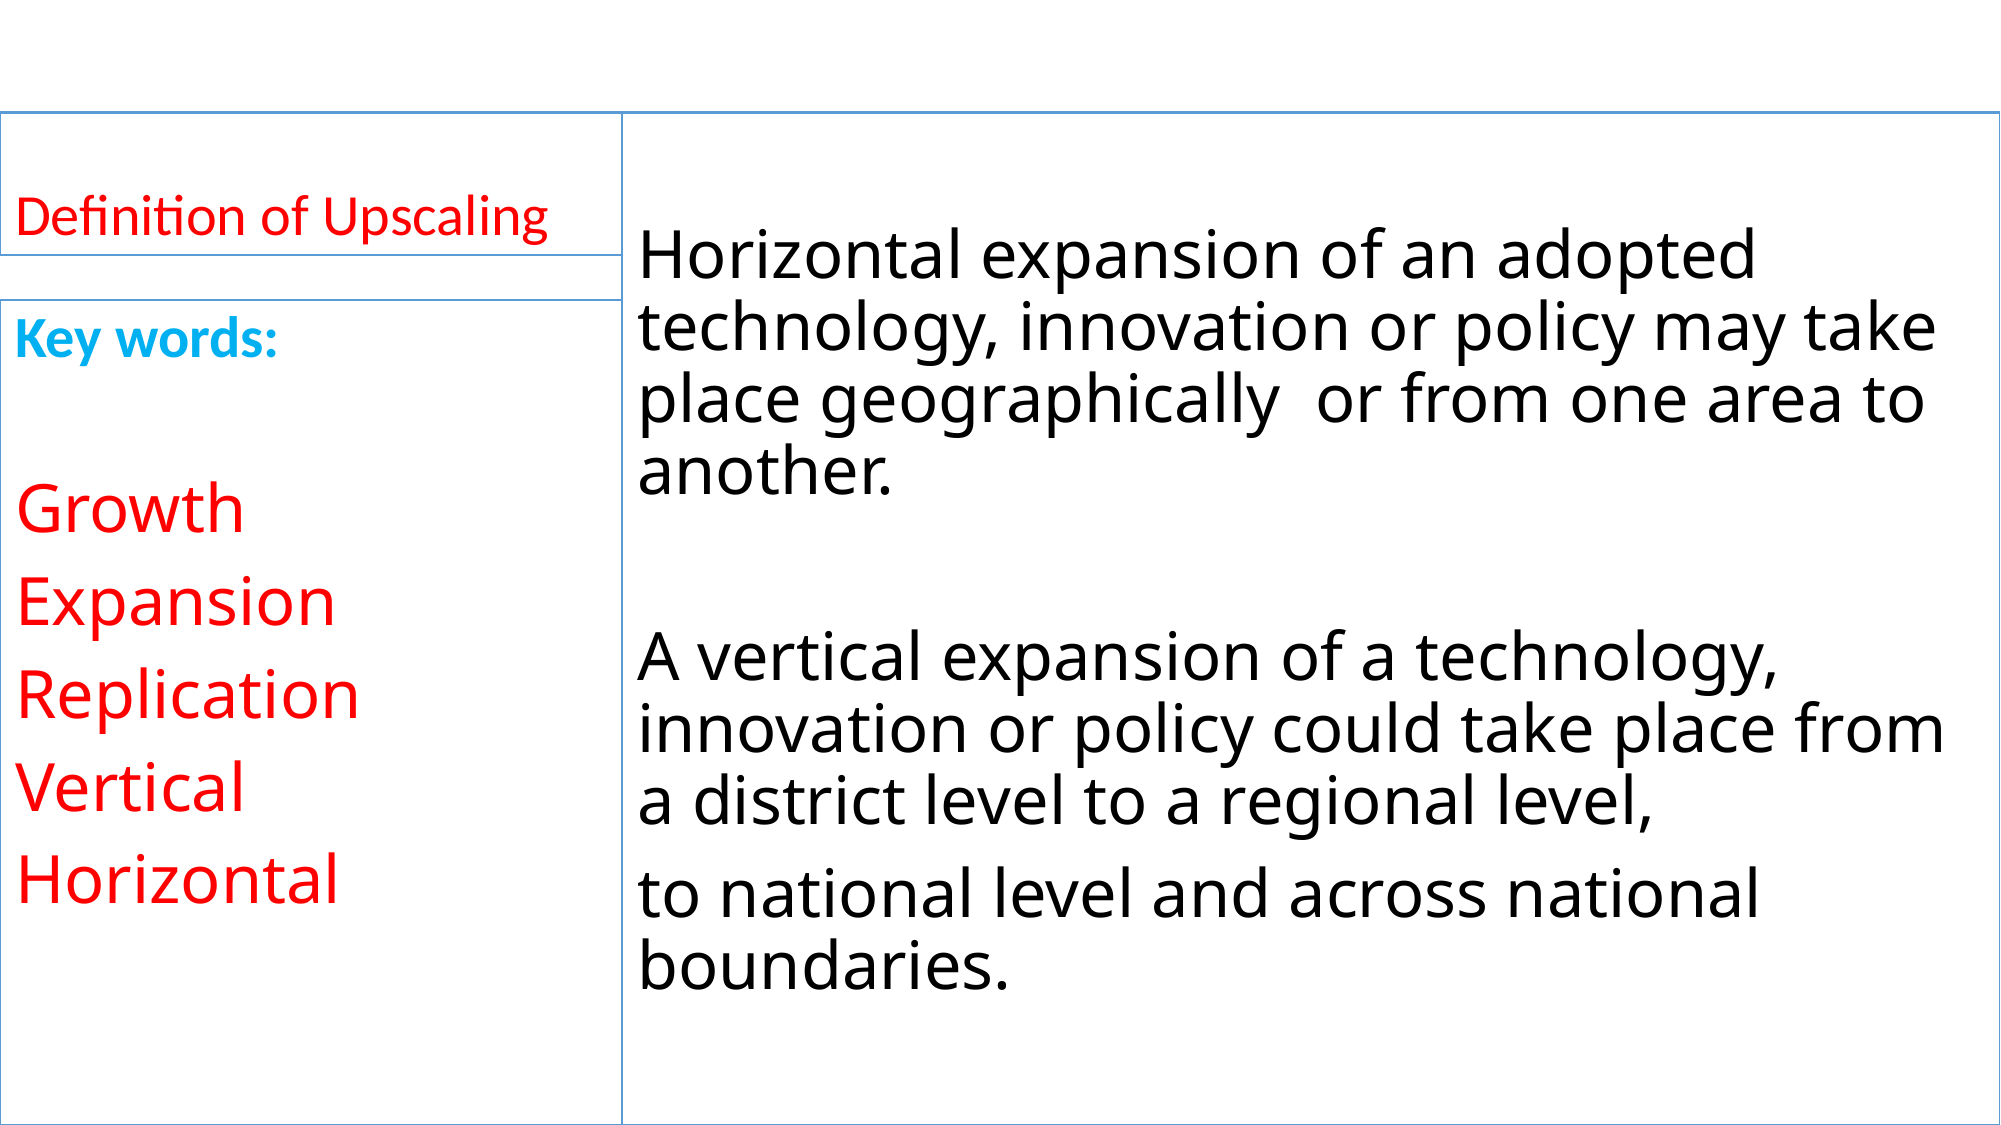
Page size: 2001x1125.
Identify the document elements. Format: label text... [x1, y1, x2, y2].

list Horizontal expansion of an adopted technology, innovation or policy may take place geographically or from one area to another. A vertical expansion of a technology, innovation or policy could take place from a district level to a regional level, to national level and across national boundaries. [621, 111, 2000, 1125]
title Definition of Upscaling [0, 111, 621, 256]
list Key words: Growth Expansion Replication Vertical Horizontal [0, 299, 623, 1125]
